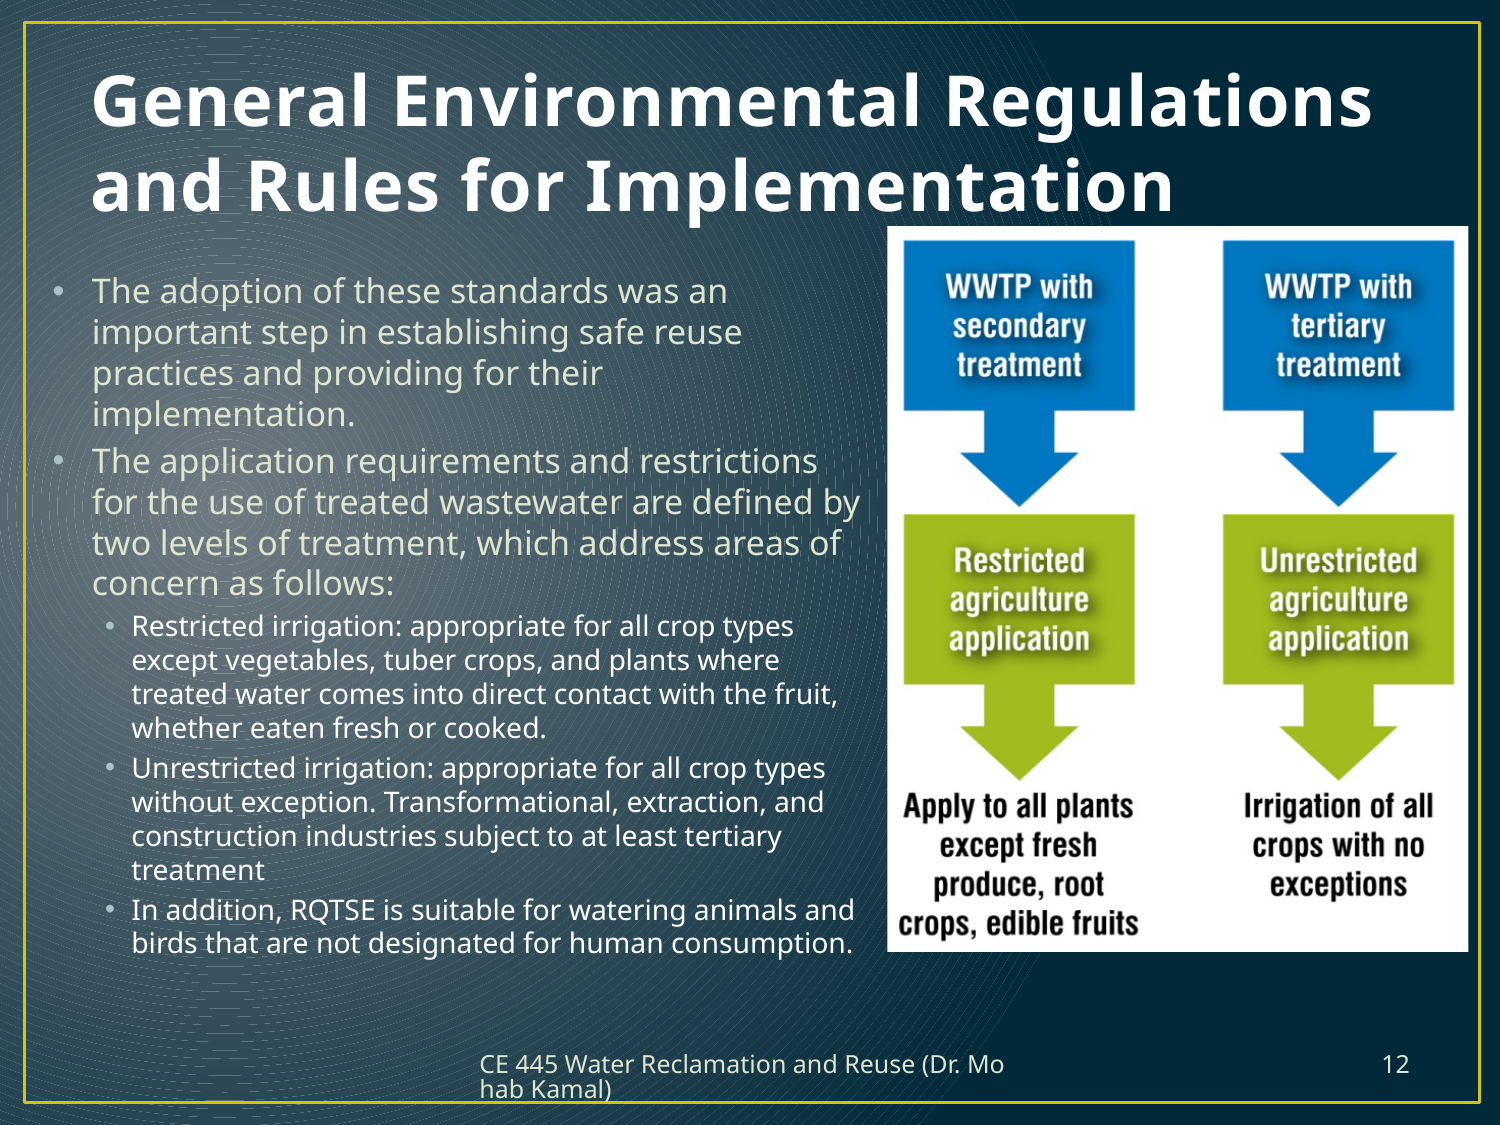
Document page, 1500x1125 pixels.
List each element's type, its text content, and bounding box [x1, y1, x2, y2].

title General Environmental Regulations and Rules for Implementation [75, 45, 1425, 233]
list The adoption of these standards was an important step in establishing safe reuse practices and providing for their implementation. The application requirements and restrictions for the use of treated wastewater are defined by two levels of treatment, which address areas of concern as follows: Restricted irrigation: appropriate for all crop types except vegetables, tuber crops, and plants where treated water comes into direct contact with the fruit, whether eaten fresh or cooked. Unrestricted irrigation: appropriate for all crop types without exception. Transformational, extraction, and construction industries subject to at least tertiary treatment In addition, RQTSE is suitable for watering animals and birds that are not designated for human consumption. [37, 262, 888, 1005]
picture [995, 957, 1007, 966]
slide_number 12 [1074, 1035, 1425, 1096]
footer CE 445 Water Reclamation and Reuse (Dr. Mohab Kamal) [464, 1035, 1036, 1096]
picture [887, 226, 1468, 952]
